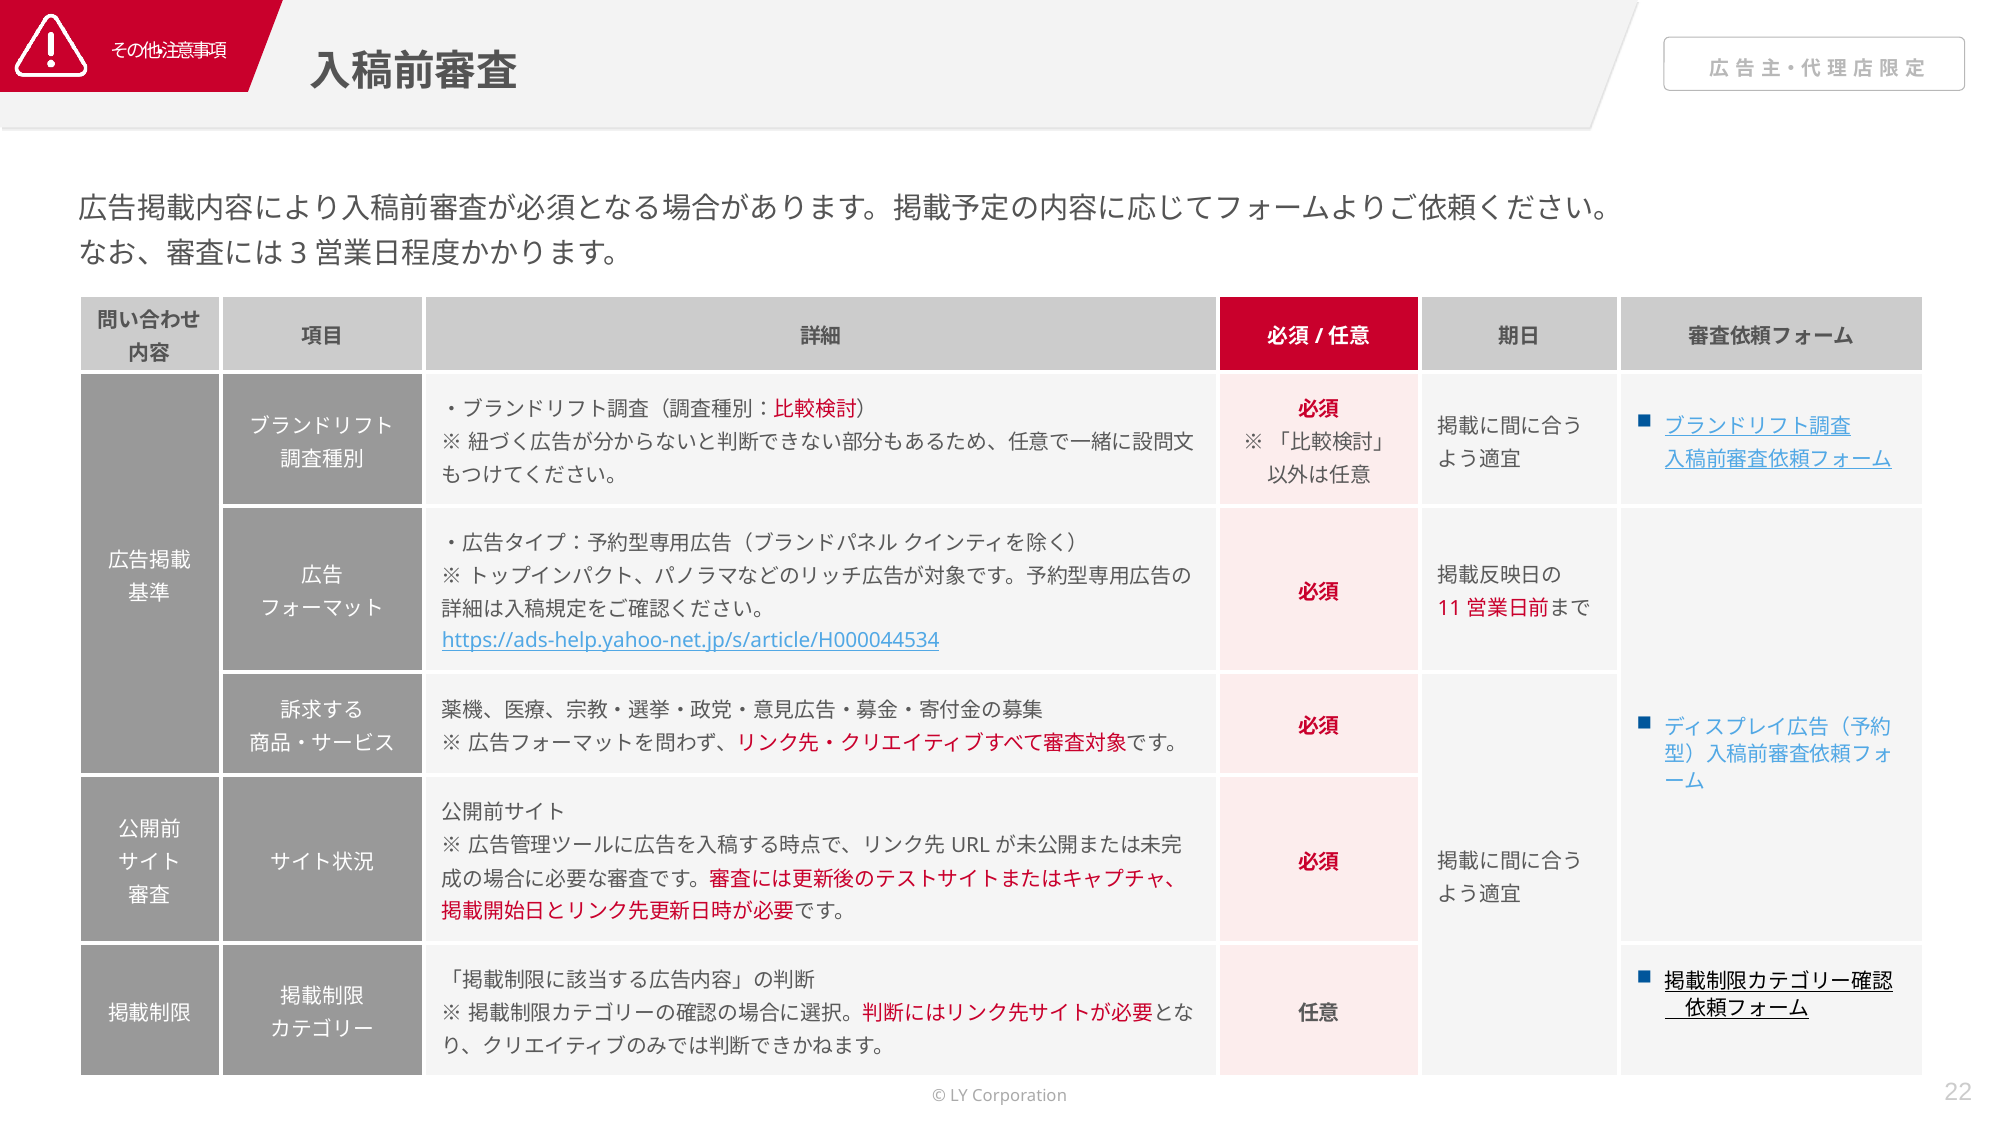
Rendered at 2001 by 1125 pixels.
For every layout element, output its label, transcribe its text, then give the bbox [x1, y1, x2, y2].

table_header 審査依頼フォーム [1621, 297, 1922, 370]
table_header 期日 [1422, 297, 1617, 370]
table_cell ・ブランドリフト調査（調査種別：比較検討） ※紐づく広告が分からないと判断できない部分もあるため、任意で一緒に設問文もつけてください。 [426, 374, 1216, 504]
table_header 問い合わせ 内容 [81, 297, 219, 370]
table_cell 必須 [1220, 508, 1418, 670]
table_cell 掲載制限 [81, 945, 219, 1075]
table_cell 広告 フォーマット [223, 508, 422, 670]
table_cell ディスプレイ広告（予約型）入稿前審査依頼フォーム [1621, 508, 1922, 941]
table_cell ブランドリフト調査 入稿前審査依頼フォーム [1621, 374, 1922, 504]
table_cell 公開前 サイト 審査 [81, 777, 219, 941]
table_cell 掲載に間に合うよう適宜 [1422, 674, 1617, 1075]
table_cell 「掲載制限に該当する広告内容」の判断 ※掲載制限カテゴリーの確認の場合に選択。判断にはリンク先サイトが必要となり、クリエイティブのみでは判断できかねます。 [426, 945, 1216, 1075]
table_cell 必須 [1220, 777, 1418, 941]
picture [8, 4, 92, 87]
table_cell 必須 [1220, 674, 1418, 773]
table_cell 薬機、医療、宗教・選挙・政党・意見広告・募金・寄付金の募集 ※広告フォーマットを問わず、リンク先・クリエイティブすべて審査対象です。 [426, 674, 1216, 773]
table_cell ブランドリフト 調査種別 [223, 374, 422, 504]
table_cell 任意 [1220, 945, 1418, 1075]
table_cell 掲載に間に合うよう適宜 [1422, 374, 1617, 504]
list その他・注意事項 [97, 13, 240, 81]
table_cell 広告掲載 基準 [81, 374, 219, 773]
table_cell ・広告タイプ：予約型専用広告（ブランドパネル クインティを除く） ※トップインパクト、パノラマなどのリッチ広告が対象です。予約型専用広告の詳細は入稿規定をご確認ください。 https://ads-help.yahoo-net.jp/s/article/H000044534 [426, 508, 1216, 670]
table_header 必須/任意 [1220, 297, 1418, 370]
table_cell 掲載制限カテゴリー確認 依頼フォーム [1621, 945, 1922, 1075]
table_cell 公開前サイト ※広告管理ツールに広告を入稿する時点で、リンク先URLが未公開または未完成の場合に必要な審査です。審査には更新後のテストサイトまたはキャプチャ、掲載開始日とリンク先更新日時が必要です。 [426, 777, 1216, 941]
table_cell 掲載反映日の 11営業日前まで [1422, 508, 1617, 670]
table_cell 訴求する 商品・サービス [223, 674, 422, 773]
table_cell サイト状況 [223, 777, 422, 941]
table_cell 掲載制限 カテゴリー [223, 945, 422, 1075]
text_box 広告掲載内容により入稿前審査が必須となる場合があります。掲載予定の内容に応じてフォームよりご依頼ください。 なお、審査には3営業日程度かかります。 [78, 178, 1922, 270]
table_header 項目 [223, 297, 422, 370]
list 入稿前審査 [309, 41, 1645, 97]
table_header 詳細 [426, 297, 1216, 370]
table_cell 必須 ※「比較検討」 以外は任意 [1220, 374, 1418, 504]
